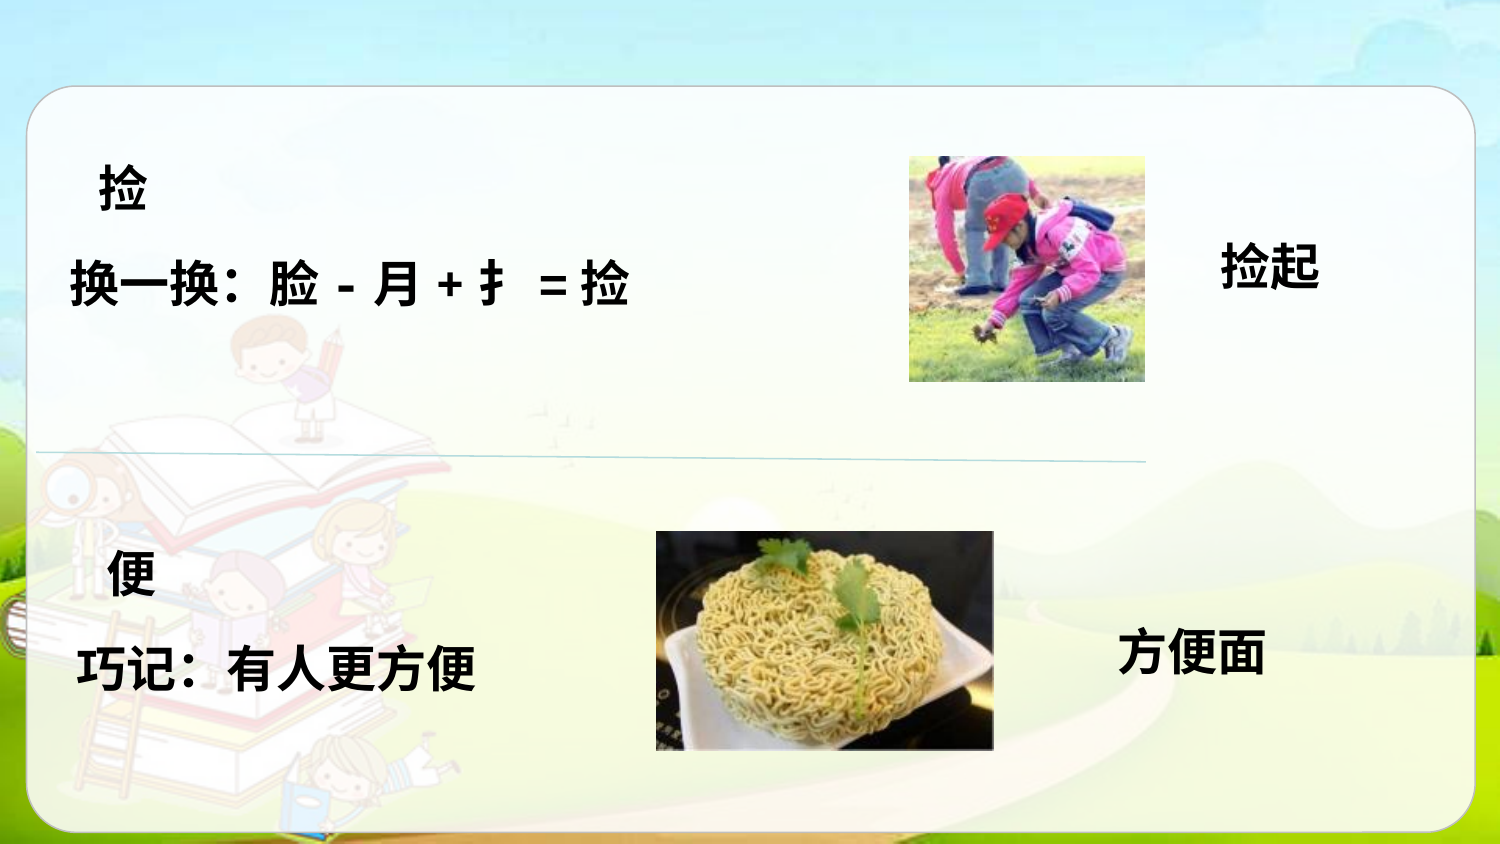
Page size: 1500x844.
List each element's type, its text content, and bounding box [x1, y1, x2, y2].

text_box 捡起 [1209, 229, 1368, 301]
picture [0, 0, 1500, 844]
text_box 换一换：脸-月+扌=捡 [57, 247, 723, 319]
text_box 捡 [87, 152, 315, 224]
text_box 巧记：有人更方便 [65, 632, 650, 704]
text_box 方便面 [1106, 614, 1376, 686]
text_box 便 [94, 537, 323, 609]
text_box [35, 451, 1147, 463]
